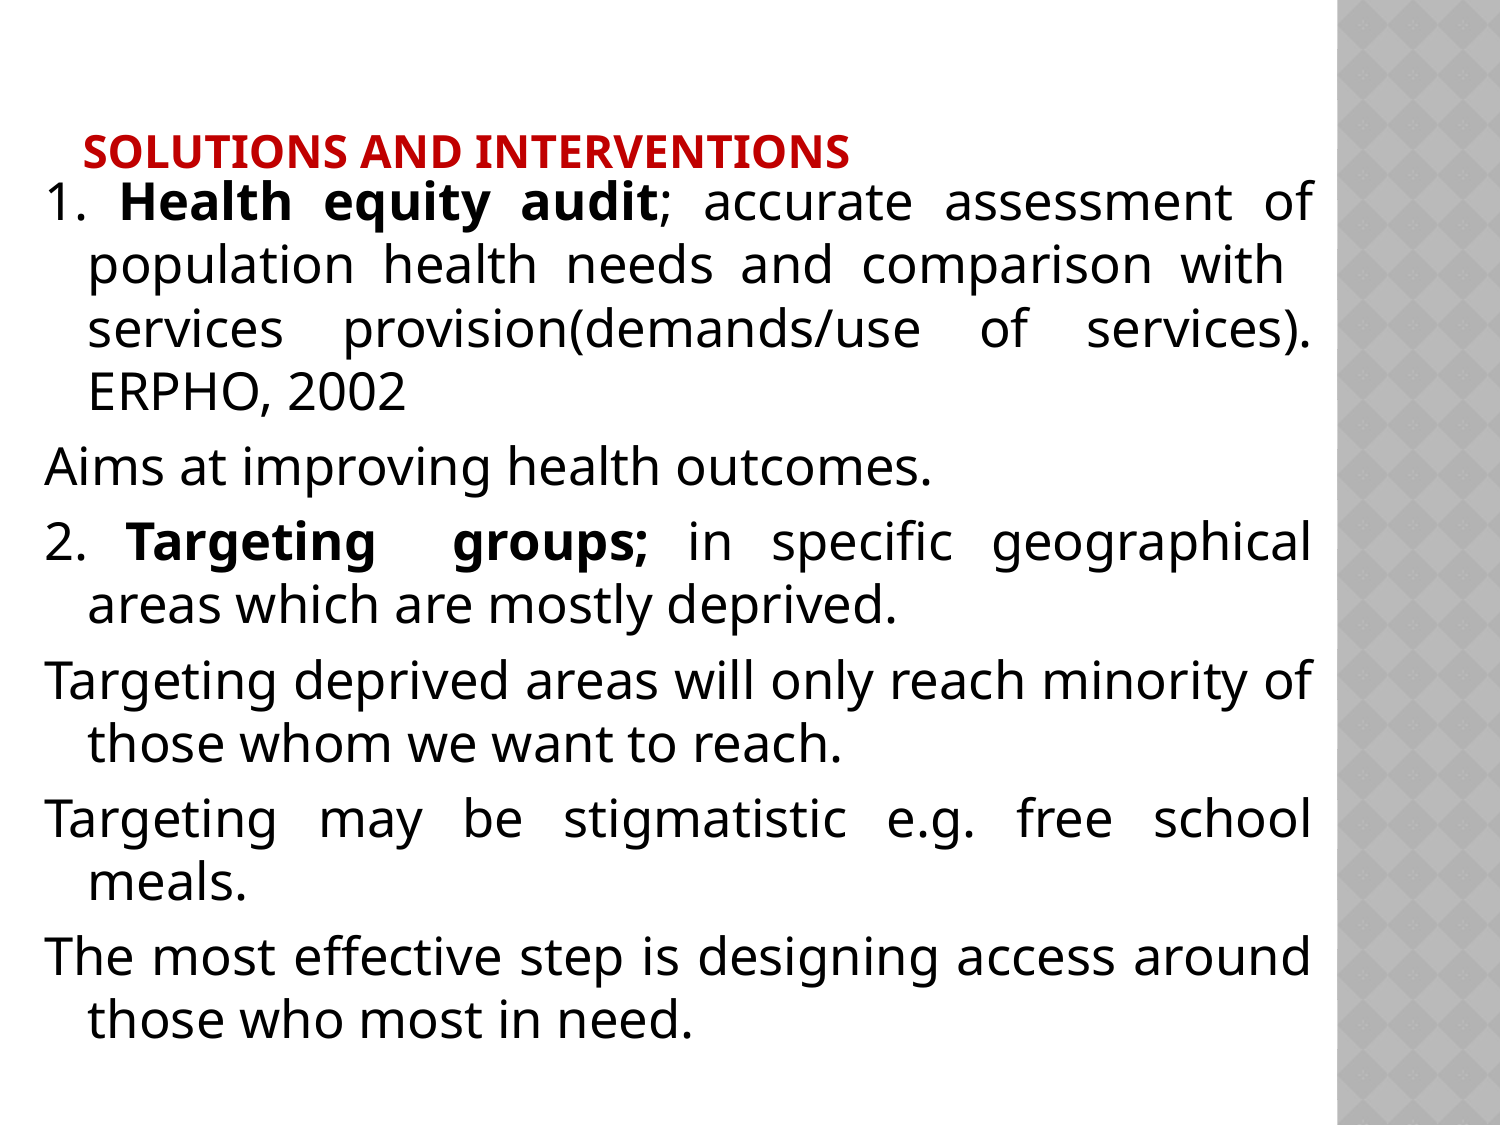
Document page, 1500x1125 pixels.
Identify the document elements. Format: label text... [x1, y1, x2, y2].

title Solutions and interventions [75, 66, 1425, 233]
list 1. Health equity audit; accurate assessment of population health needs and comparison with services provision(demands/use of services). ERPHO, 2002 Aims at improving health outcomes. 2. Targeting groups; in specific geographical areas which are mostly deprived. Targeting deprived areas will only reach minority of those whom we want to reach. Targeting may be stigmatistic e.g. free school meals. The most effective step is designing access around those who most in need. [29, 160, 1329, 1059]
